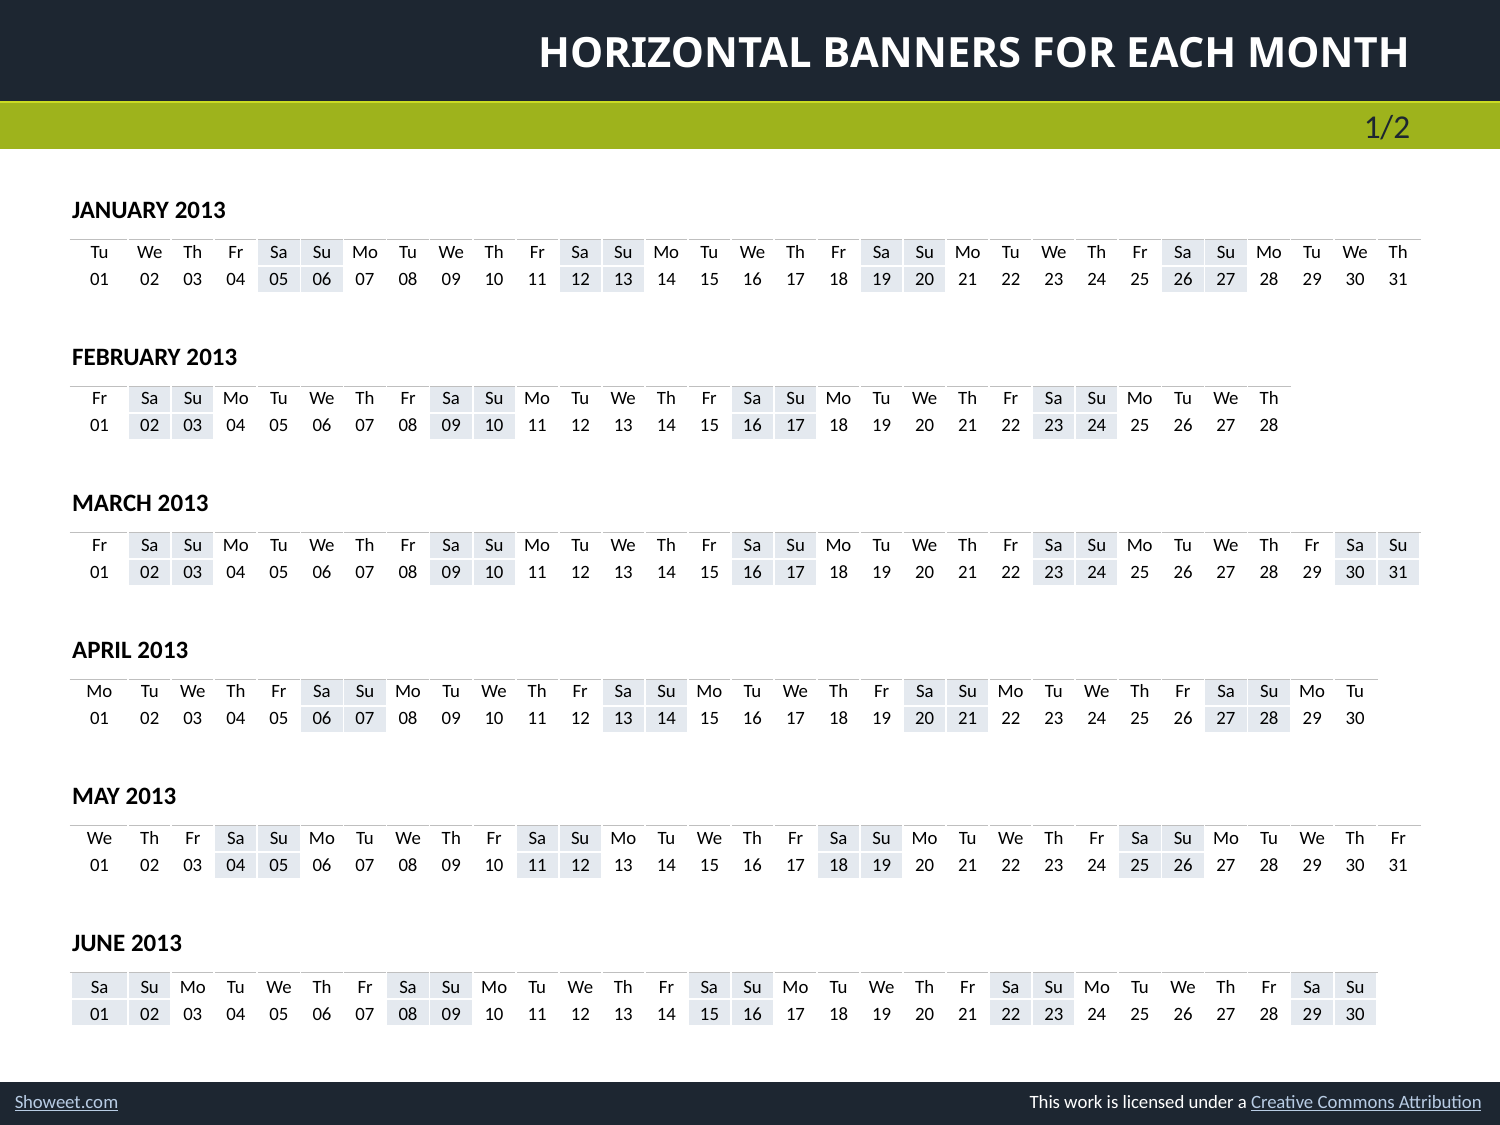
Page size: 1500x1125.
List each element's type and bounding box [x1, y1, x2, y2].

table_cell [947, 973, 988, 998]
table_cell [215, 560, 256, 585]
table_header [72, 918, 1376, 972]
table_cell [1205, 533, 1247, 558]
table_cell [129, 1000, 170, 1025]
table_cell [72, 680, 127, 705]
table_cell [258, 853, 300, 878]
table_cell [172, 973, 213, 998]
table_cell [1076, 533, 1117, 558]
table_cell [301, 707, 343, 732]
table_cell [1205, 707, 1247, 732]
table_cell [560, 560, 601, 585]
table_cell [947, 414, 988, 439]
table_cell [646, 560, 687, 585]
table_cell [1076, 680, 1117, 705]
table_cell [129, 853, 170, 878]
table_cell [1076, 1000, 1117, 1025]
table_cell [1335, 973, 1376, 998]
table_cell [689, 560, 730, 585]
table_cell [818, 267, 859, 292]
table_cell [301, 387, 343, 412]
table_cell [861, 707, 902, 732]
table_cell [904, 414, 945, 439]
table_cell [1119, 1000, 1161, 1025]
table_cell [1291, 853, 1333, 878]
table_cell [258, 240, 300, 265]
table_cell [904, 707, 945, 732]
table_cell [1205, 240, 1247, 265]
table_cell [301, 414, 343, 439]
table_cell [517, 387, 558, 412]
table_cell [517, 826, 558, 851]
table_cell [430, 973, 472, 998]
table_cell [1162, 826, 1204, 851]
table_cell [387, 1000, 429, 1025]
table_cell [344, 267, 386, 292]
table_cell [1291, 973, 1333, 998]
table_cell [517, 267, 558, 292]
table_cell [172, 240, 213, 265]
table_cell [1076, 560, 1117, 585]
table_cell [775, 707, 816, 732]
table_cell [1205, 853, 1247, 878]
table_header [72, 625, 1376, 679]
table_cell [775, 1000, 816, 1025]
table_cell [72, 826, 127, 851]
table_cell [172, 853, 213, 878]
table_cell [474, 680, 515, 705]
table_cell [72, 853, 127, 878]
table_cell [1119, 973, 1161, 998]
table_cell [732, 973, 773, 998]
table_cell [732, 826, 773, 851]
table_cell [387, 853, 429, 878]
table_cell [560, 267, 601, 292]
table_cell [172, 414, 213, 439]
table_cell [129, 414, 170, 439]
table_cell [904, 680, 945, 705]
table_cell [430, 560, 472, 585]
table_cell [1033, 707, 1074, 732]
table_cell [517, 240, 558, 265]
table_cell [689, 533, 730, 558]
table_cell [1335, 826, 1376, 851]
table_cell [258, 560, 300, 585]
table_cell [990, 973, 1031, 998]
table_cell [72, 973, 127, 998]
table_cell [258, 973, 300, 998]
table_cell [818, 973, 859, 998]
table_cell [1335, 240, 1376, 265]
table_cell [818, 414, 859, 439]
table_cell [1248, 387, 1290, 412]
table_cell [646, 267, 687, 292]
table_cell [1033, 533, 1074, 558]
table_cell [72, 267, 127, 292]
table_cell [1335, 680, 1376, 705]
table_cell [732, 387, 773, 412]
table_cell [72, 707, 127, 732]
table_cell [861, 533, 902, 558]
table_cell [301, 560, 343, 585]
table_cell [775, 533, 816, 558]
table_cell [818, 240, 859, 265]
table_cell [646, 826, 687, 851]
table_cell [215, 240, 256, 265]
table_cell [430, 240, 472, 265]
table_cell [258, 387, 300, 412]
table_cell [258, 533, 300, 558]
table_cell [517, 707, 558, 732]
table_cell [1162, 1000, 1204, 1025]
table_cell [1076, 267, 1117, 292]
table_cell [560, 826, 601, 851]
table_cell [689, 387, 730, 412]
table_cell [990, 707, 1031, 732]
table_cell [560, 240, 601, 265]
table_cell [1162, 560, 1204, 585]
table_cell [1033, 973, 1074, 998]
table_cell [1378, 533, 1419, 558]
table_cell [1033, 680, 1074, 705]
table_cell [904, 826, 945, 851]
table_cell [1205, 414, 1247, 439]
table_cell [560, 680, 601, 705]
table_cell [215, 1000, 256, 1025]
table_cell [1033, 826, 1074, 851]
table_cell [172, 533, 213, 558]
table_cell [1248, 707, 1290, 732]
table_cell [474, 560, 515, 585]
table_cell [732, 267, 773, 292]
table_cell [215, 826, 256, 851]
table_cell [1248, 414, 1290, 439]
table_cell [129, 707, 170, 732]
table_cell [775, 973, 816, 998]
table_cell [603, 240, 644, 265]
table_cell [129, 240, 170, 265]
title [478, 0, 1425, 102]
table_cell [560, 853, 601, 878]
table_cell [430, 853, 472, 878]
table_cell [947, 267, 988, 292]
table_cell [603, 560, 644, 585]
table_cell [301, 1000, 343, 1025]
table_cell [603, 973, 644, 998]
table_cell [430, 267, 472, 292]
table_cell [947, 853, 988, 878]
table_cell [172, 707, 213, 732]
table_cell [1205, 387, 1247, 412]
table_cell [904, 267, 945, 292]
table_cell [1076, 387, 1117, 412]
table_cell [474, 826, 515, 851]
table_cell [1248, 533, 1290, 558]
table_cell [603, 853, 644, 878]
table_cell [947, 826, 988, 851]
table_cell [430, 680, 472, 705]
table_cell [517, 560, 558, 585]
table_cell [344, 533, 386, 558]
table_cell [72, 560, 127, 585]
table_cell [646, 853, 687, 878]
table_cell [344, 973, 386, 998]
table_cell [517, 973, 558, 998]
table_cell [1119, 533, 1161, 558]
table_cell [775, 680, 816, 705]
table_cell [1291, 1000, 1333, 1025]
table_cell [1248, 1000, 1290, 1025]
table_cell [72, 1000, 127, 1025]
table_cell [775, 267, 816, 292]
table_cell [1119, 853, 1161, 878]
table_cell [474, 240, 515, 265]
table_cell [1033, 1000, 1074, 1025]
table_header [72, 478, 1419, 532]
table_cell [517, 680, 558, 705]
table_cell [1119, 560, 1161, 585]
table_cell [818, 707, 859, 732]
table_cell [603, 533, 644, 558]
table_cell [1119, 707, 1161, 732]
table_cell [1291, 680, 1333, 705]
table_cell [603, 267, 644, 292]
table_cell [861, 680, 902, 705]
table_cell [387, 533, 429, 558]
table_header [72, 771, 1419, 825]
table_cell [215, 267, 256, 292]
table_cell [861, 240, 902, 265]
table_cell [818, 533, 859, 558]
table_cell [990, 267, 1031, 292]
table_cell [387, 973, 429, 998]
table_cell [215, 387, 256, 412]
table_cell [861, 973, 902, 998]
table_cell [1119, 414, 1161, 439]
table_cell [474, 267, 515, 292]
table_cell [1162, 853, 1204, 878]
table_cell [818, 826, 859, 851]
table_cell [947, 533, 988, 558]
table_cell [430, 826, 472, 851]
table_cell [947, 387, 988, 412]
table_cell [1205, 680, 1247, 705]
table_cell [646, 707, 687, 732]
table_cell [1248, 240, 1290, 265]
table_cell [947, 680, 988, 705]
table_cell [689, 707, 730, 732]
table_cell [1205, 1000, 1247, 1025]
table_cell [689, 267, 730, 292]
table_cell [172, 267, 213, 292]
table_cell [172, 680, 213, 705]
table_cell [1033, 560, 1074, 585]
table_cell [732, 853, 773, 878]
table_cell [1076, 973, 1117, 998]
table_cell [258, 707, 300, 732]
table_cell [646, 973, 687, 998]
table_cell [990, 826, 1031, 851]
table_cell [990, 387, 1031, 412]
table_cell [732, 680, 773, 705]
table_cell [344, 853, 386, 878]
table_header [72, 332, 1290, 386]
table_cell [474, 973, 515, 998]
table_cell [215, 707, 256, 732]
table_cell [72, 533, 127, 558]
table_cell [517, 533, 558, 558]
table_cell [129, 560, 170, 585]
table_cell [775, 826, 816, 851]
table_cell [1291, 707, 1333, 732]
table_cell [1248, 267, 1290, 292]
table_cell [430, 533, 472, 558]
table_cell [1205, 826, 1247, 851]
table_cell [1205, 560, 1247, 585]
table_cell [646, 387, 687, 412]
table_cell [129, 973, 170, 998]
table_cell [301, 267, 343, 292]
table_cell [1335, 1000, 1376, 1025]
table_cell [947, 1000, 988, 1025]
table_cell [474, 1000, 515, 1025]
table_cell [603, 707, 644, 732]
table_cell [517, 853, 558, 878]
table_cell [430, 1000, 472, 1025]
table_cell [560, 1000, 601, 1025]
table_cell [172, 560, 213, 585]
table_cell [215, 973, 256, 998]
table_cell [1205, 267, 1247, 292]
table_cell [990, 240, 1031, 265]
table_cell [904, 973, 945, 998]
table_cell [990, 560, 1031, 585]
table_cell [1248, 826, 1290, 851]
table_cell [646, 414, 687, 439]
table_cell [1248, 853, 1290, 878]
table_cell [560, 533, 601, 558]
table_cell [215, 853, 256, 878]
table_cell [387, 560, 429, 585]
table_cell [258, 414, 300, 439]
table_cell [129, 826, 170, 851]
table_cell [387, 680, 429, 705]
table_cell [172, 1000, 213, 1025]
table_cell [732, 240, 773, 265]
table_cell [861, 1000, 902, 1025]
table_cell [301, 533, 343, 558]
table_cell [344, 1000, 386, 1025]
table_cell [387, 267, 429, 292]
table_cell [818, 387, 859, 412]
table_cell [1291, 240, 1333, 265]
table_cell [689, 240, 730, 265]
table_cell [689, 853, 730, 878]
table_cell [1162, 533, 1204, 558]
table_cell [474, 533, 515, 558]
table_cell [1162, 973, 1204, 998]
table_cell [775, 414, 816, 439]
table_cell [72, 387, 127, 412]
table_cell [775, 387, 816, 412]
table_cell [947, 560, 988, 585]
table_cell [1076, 707, 1117, 732]
table_cell [1291, 826, 1333, 851]
table_cell [344, 387, 386, 412]
table_cell [904, 240, 945, 265]
table_cell [1378, 240, 1419, 265]
table_header [72, 185, 1419, 239]
table_cell [818, 680, 859, 705]
table_cell [646, 680, 687, 705]
table_cell [474, 387, 515, 412]
table_cell [474, 414, 515, 439]
table_cell [947, 240, 988, 265]
table_cell [129, 387, 170, 412]
table_cell [1076, 853, 1117, 878]
table_cell [775, 560, 816, 585]
table_cell [517, 1000, 558, 1025]
table_cell [1033, 240, 1074, 265]
table_cell [818, 853, 859, 878]
table_cell [1291, 533, 1333, 558]
table_cell [129, 680, 170, 705]
table_cell [430, 414, 472, 439]
table_cell [646, 533, 687, 558]
table_cell [215, 680, 256, 705]
table_cell [990, 680, 1031, 705]
table_cell [387, 414, 429, 439]
table_cell [904, 1000, 945, 1025]
table_cell [1076, 826, 1117, 851]
table_cell [1378, 853, 1419, 878]
table_cell [603, 1000, 644, 1025]
table_cell [1162, 267, 1204, 292]
table_cell [689, 826, 730, 851]
table_cell [1119, 267, 1161, 292]
table_cell [474, 853, 515, 878]
table_cell [1248, 680, 1290, 705]
table_cell [1033, 267, 1074, 292]
table_cell [861, 414, 902, 439]
table_cell [1335, 267, 1376, 292]
table_cell [301, 853, 343, 878]
table_cell [1335, 853, 1376, 878]
table_cell [1033, 853, 1074, 878]
table_cell [344, 560, 386, 585]
table_cell [904, 533, 945, 558]
subtitle [478, 102, 1425, 149]
table_cell [732, 533, 773, 558]
table_cell [258, 826, 300, 851]
table_cell [1248, 973, 1290, 998]
table_cell [560, 973, 601, 998]
table_cell [861, 267, 902, 292]
table_cell [301, 973, 343, 998]
table_cell [603, 387, 644, 412]
table_cell [603, 414, 644, 439]
table_cell [1378, 826, 1419, 851]
table_cell [990, 853, 1031, 878]
table_cell [1291, 267, 1333, 292]
table_cell [603, 680, 644, 705]
table_cell [861, 560, 902, 585]
table_cell [215, 533, 256, 558]
table_cell [990, 533, 1031, 558]
table_cell [1076, 240, 1117, 265]
table_cell [1378, 560, 1419, 585]
table_cell [344, 707, 386, 732]
table_cell [904, 560, 945, 585]
table_cell [129, 533, 170, 558]
table_cell [904, 387, 945, 412]
table_cell [1291, 560, 1333, 585]
table_cell [689, 1000, 730, 1025]
table_cell [301, 826, 343, 851]
table_cell [258, 267, 300, 292]
table_cell [72, 414, 127, 439]
table_cell [1162, 414, 1204, 439]
table_cell [947, 707, 988, 732]
table_cell [689, 414, 730, 439]
table_cell [1335, 560, 1376, 585]
table_cell [775, 240, 816, 265]
table_cell [1335, 707, 1376, 732]
table_cell [387, 240, 429, 265]
table_cell [1119, 826, 1161, 851]
table_cell [603, 826, 644, 851]
table_cell [689, 680, 730, 705]
table_cell [344, 414, 386, 439]
table_cell [1162, 680, 1204, 705]
table_cell [646, 1000, 687, 1025]
table_cell [387, 826, 429, 851]
table_cell [430, 387, 472, 412]
table_cell [861, 387, 902, 412]
table_cell [990, 414, 1031, 439]
table_cell [990, 1000, 1031, 1025]
table_cell [1335, 533, 1376, 558]
table_cell [474, 707, 515, 732]
table_cell [430, 707, 472, 732]
table_cell [215, 414, 256, 439]
table_cell [560, 387, 601, 412]
table_cell [1378, 267, 1419, 292]
table_cell [172, 826, 213, 851]
table_cell [861, 853, 902, 878]
table_cell [1205, 973, 1247, 998]
table_cell [1076, 414, 1117, 439]
table_cell [1162, 707, 1204, 732]
table_cell [258, 1000, 300, 1025]
table_cell [1119, 240, 1161, 265]
table_cell [1162, 240, 1204, 265]
table_cell [689, 973, 730, 998]
table_cell [301, 680, 343, 705]
table_cell [129, 267, 170, 292]
table_cell [732, 414, 773, 439]
table_cell [517, 414, 558, 439]
table_cell [818, 1000, 859, 1025]
table_cell [1033, 387, 1074, 412]
table_cell [775, 853, 816, 878]
table_cell [301, 240, 343, 265]
table_cell [1119, 387, 1161, 412]
table_cell [1162, 387, 1204, 412]
table_cell [732, 707, 773, 732]
table_cell [387, 707, 429, 732]
table_cell [72, 240, 127, 265]
table_cell [1119, 680, 1161, 705]
table_cell [560, 707, 601, 732]
table_cell [344, 680, 386, 705]
table_cell [732, 1000, 773, 1025]
table_cell [560, 414, 601, 439]
table_cell [732, 560, 773, 585]
table_cell [387, 387, 429, 412]
table_cell [344, 826, 386, 851]
table_cell [861, 826, 902, 851]
table_cell [344, 240, 386, 265]
table_cell [1033, 414, 1074, 439]
table_cell [172, 387, 213, 412]
table_cell [818, 560, 859, 585]
table_cell [258, 680, 300, 705]
table_cell [1248, 560, 1290, 585]
table_cell [646, 240, 687, 265]
table_cell [904, 853, 945, 878]
